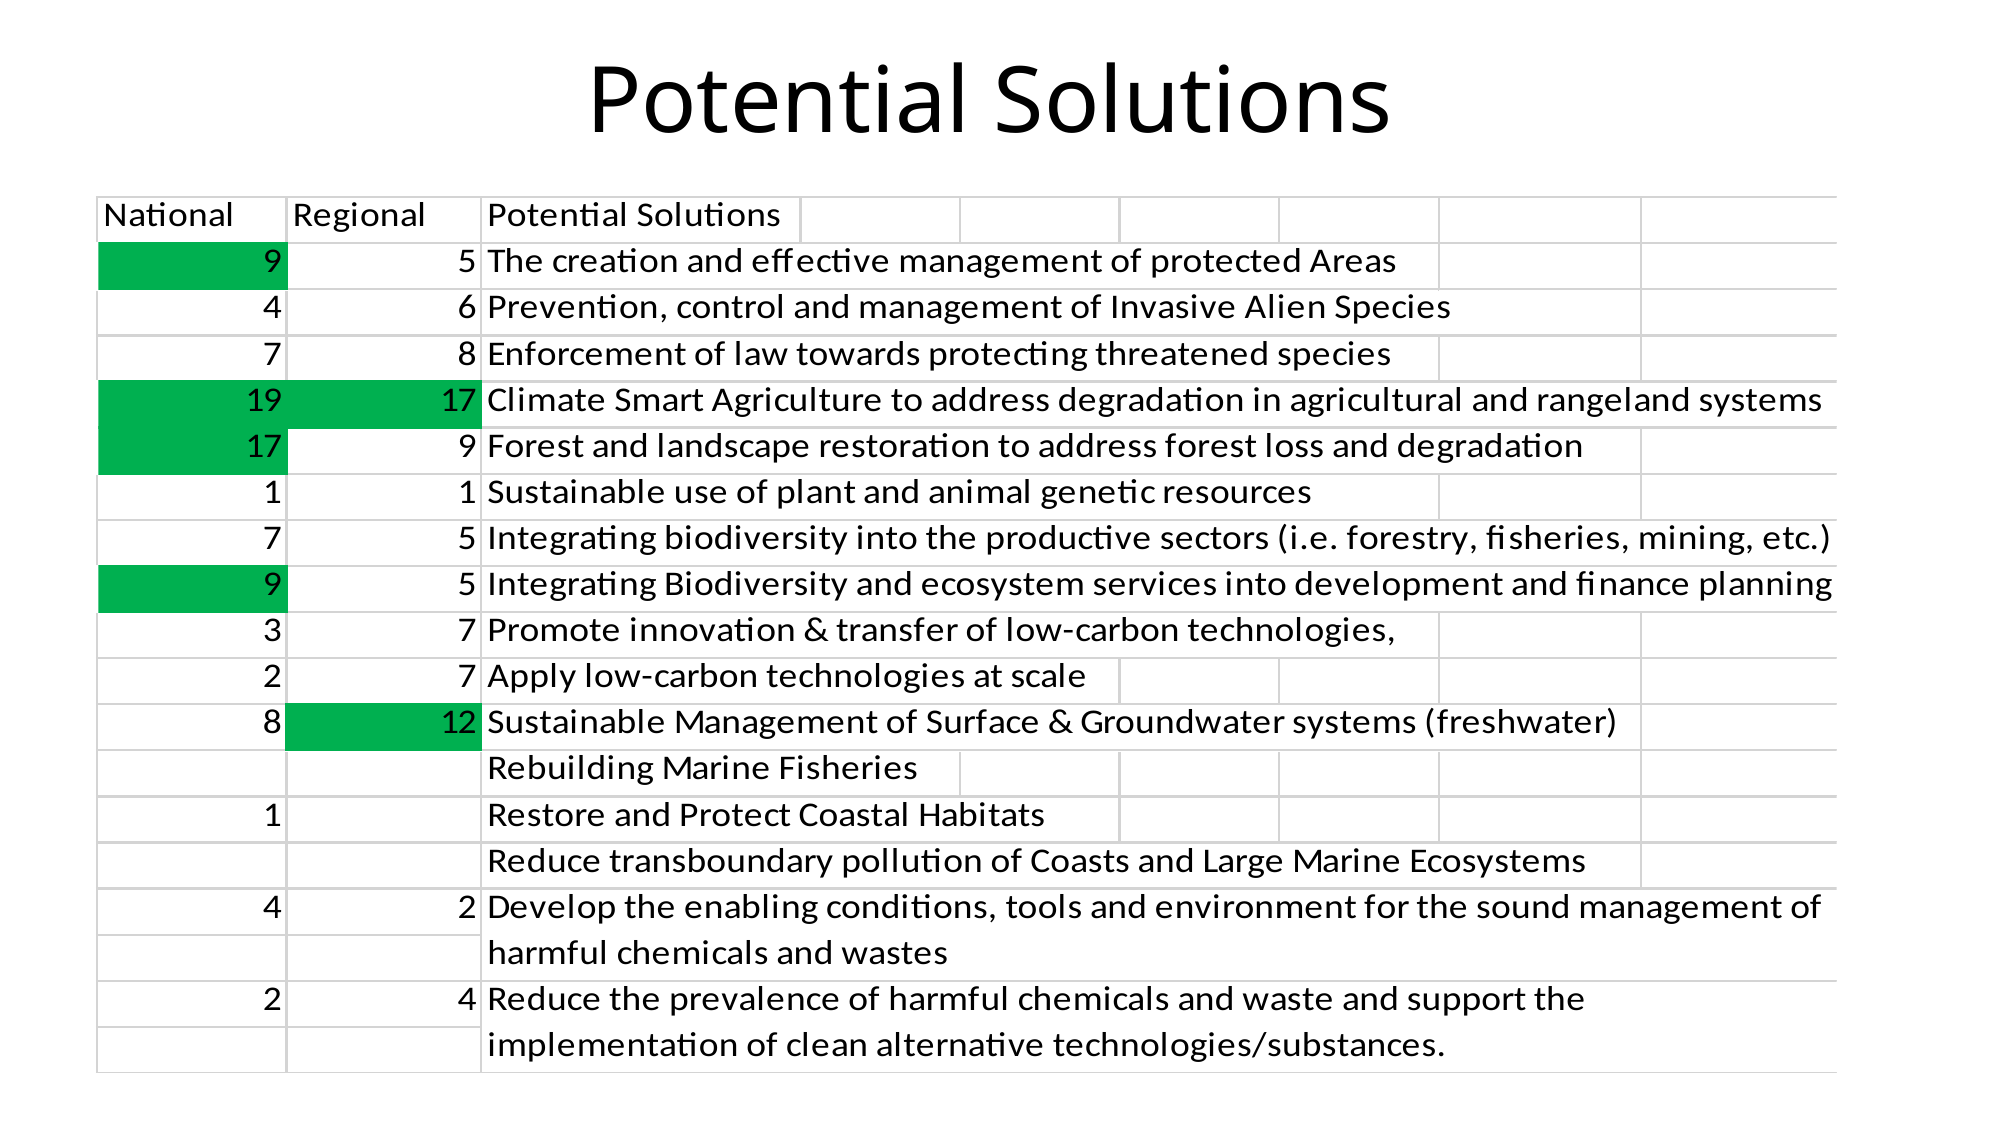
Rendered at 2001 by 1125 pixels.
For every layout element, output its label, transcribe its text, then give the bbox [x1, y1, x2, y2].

picture [95, 195, 1840, 1075]
title Potential Solutions [127, 27, 1853, 178]
